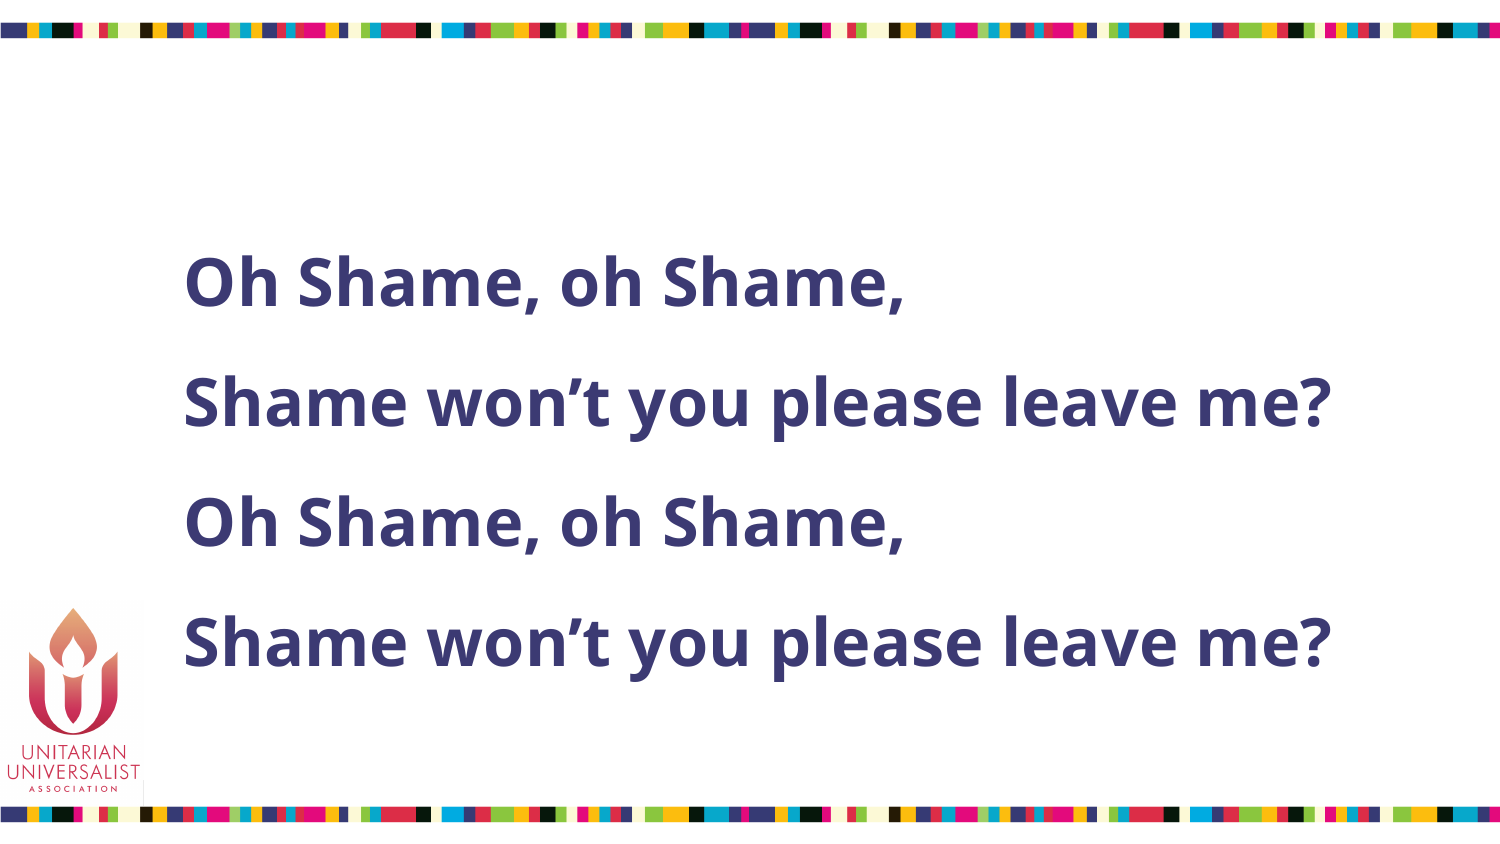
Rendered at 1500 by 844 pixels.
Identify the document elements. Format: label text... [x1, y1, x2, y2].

picture [0, 600, 1500, 824]
picture [0, 22, 1500, 40]
text_box Oh Shame, oh Shame, Shame won’t you please leave me? Oh Shame, oh Shame, Shame won’t you please leave me? [168, 184, 1421, 695]
